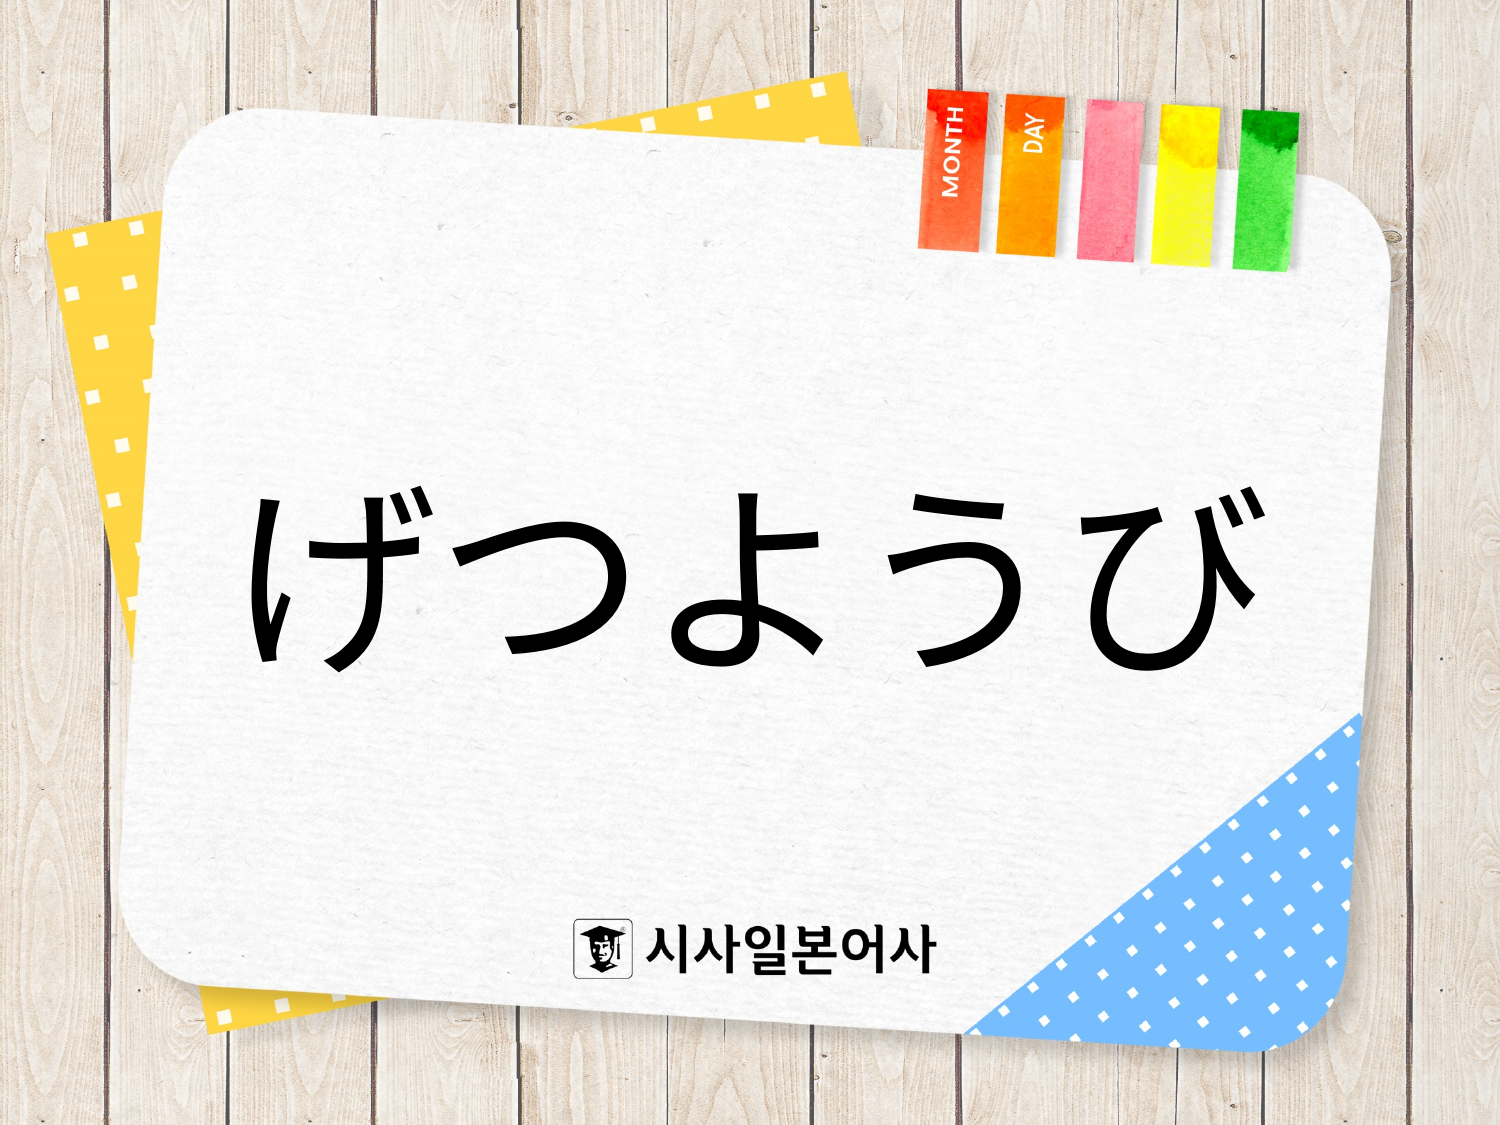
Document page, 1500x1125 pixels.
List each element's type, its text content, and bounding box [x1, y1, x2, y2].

picture [0, 0, 1500, 1125]
title げつようび [75, 338, 1425, 811]
